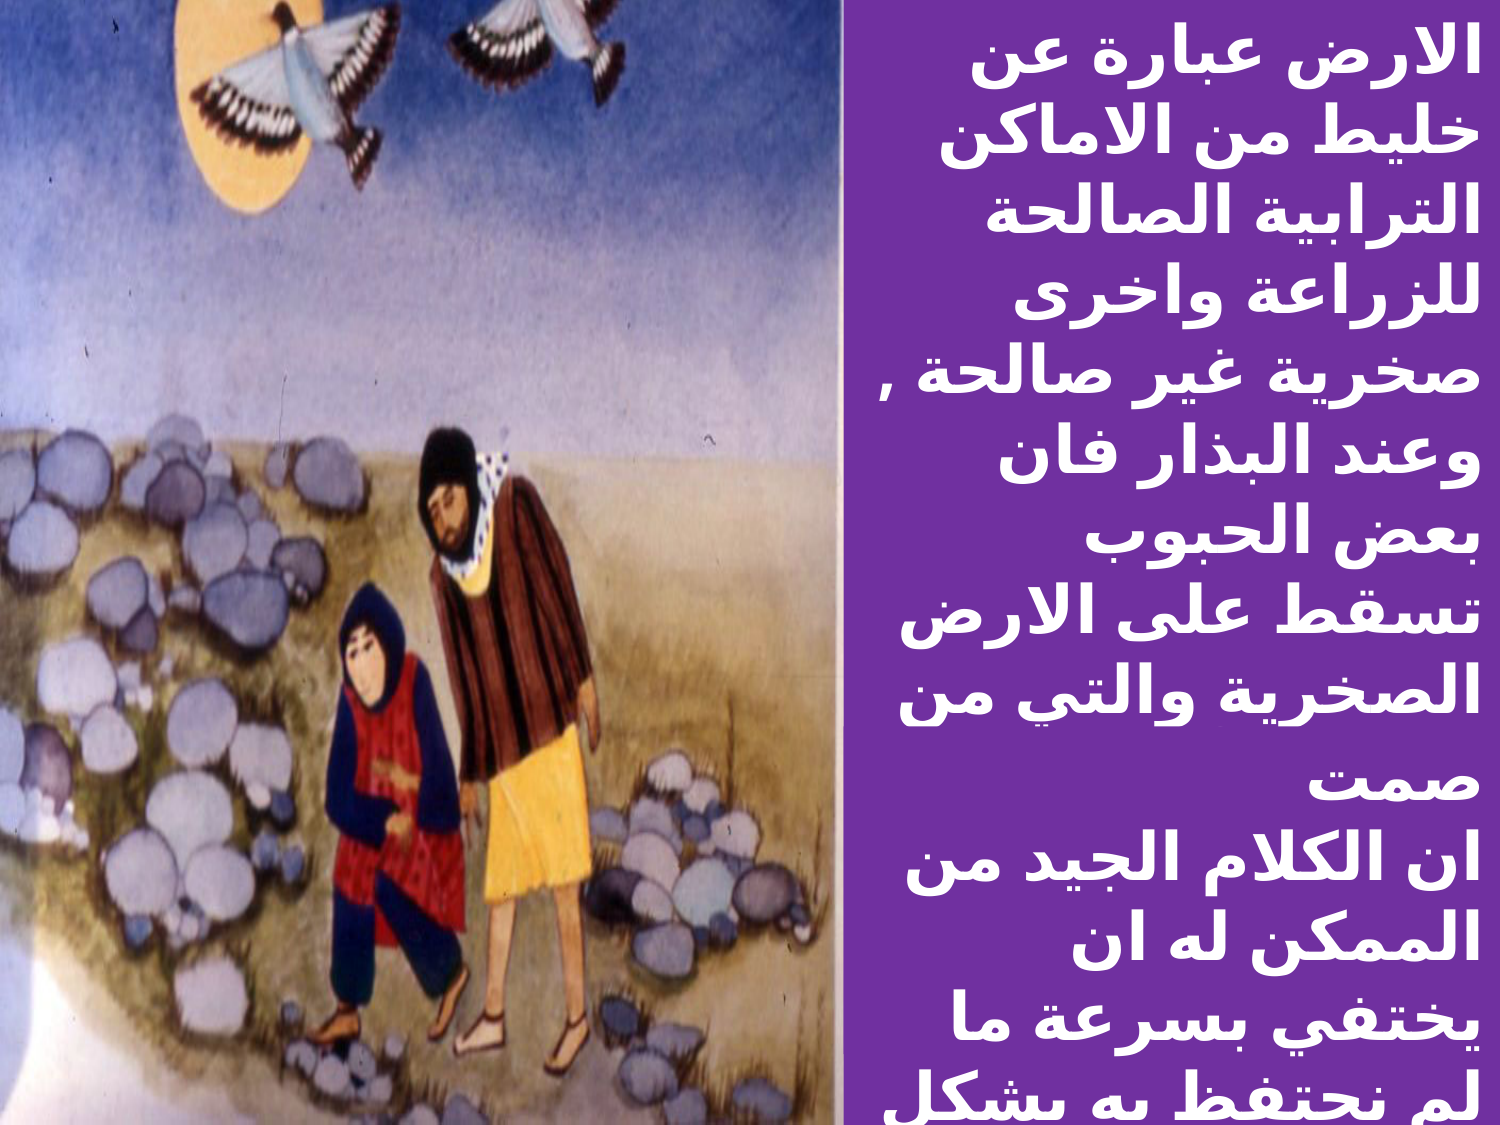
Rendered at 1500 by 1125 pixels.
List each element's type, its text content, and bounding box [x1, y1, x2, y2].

text_box صمت ان الكلام الجيد من الممكن له ان يختفي بسرعة ما لم نحتفظ به بشكل جيد في قلوبنا [855, 726, 1500, 1125]
picture [0, 0, 850, 1125]
text_box الارض عبارة عن خليط من الاماكن الترابية الصالحة للزراعة واخرى صخرية غير صالحة , وعند البذار فان بعض الحبوب تسقط على الارض الصخرية والتي من الممكن أن تكون محتفظة ببعض الرطوبة مما يسمح للحبوب بالنمو... [852, 0, 1500, 726]
